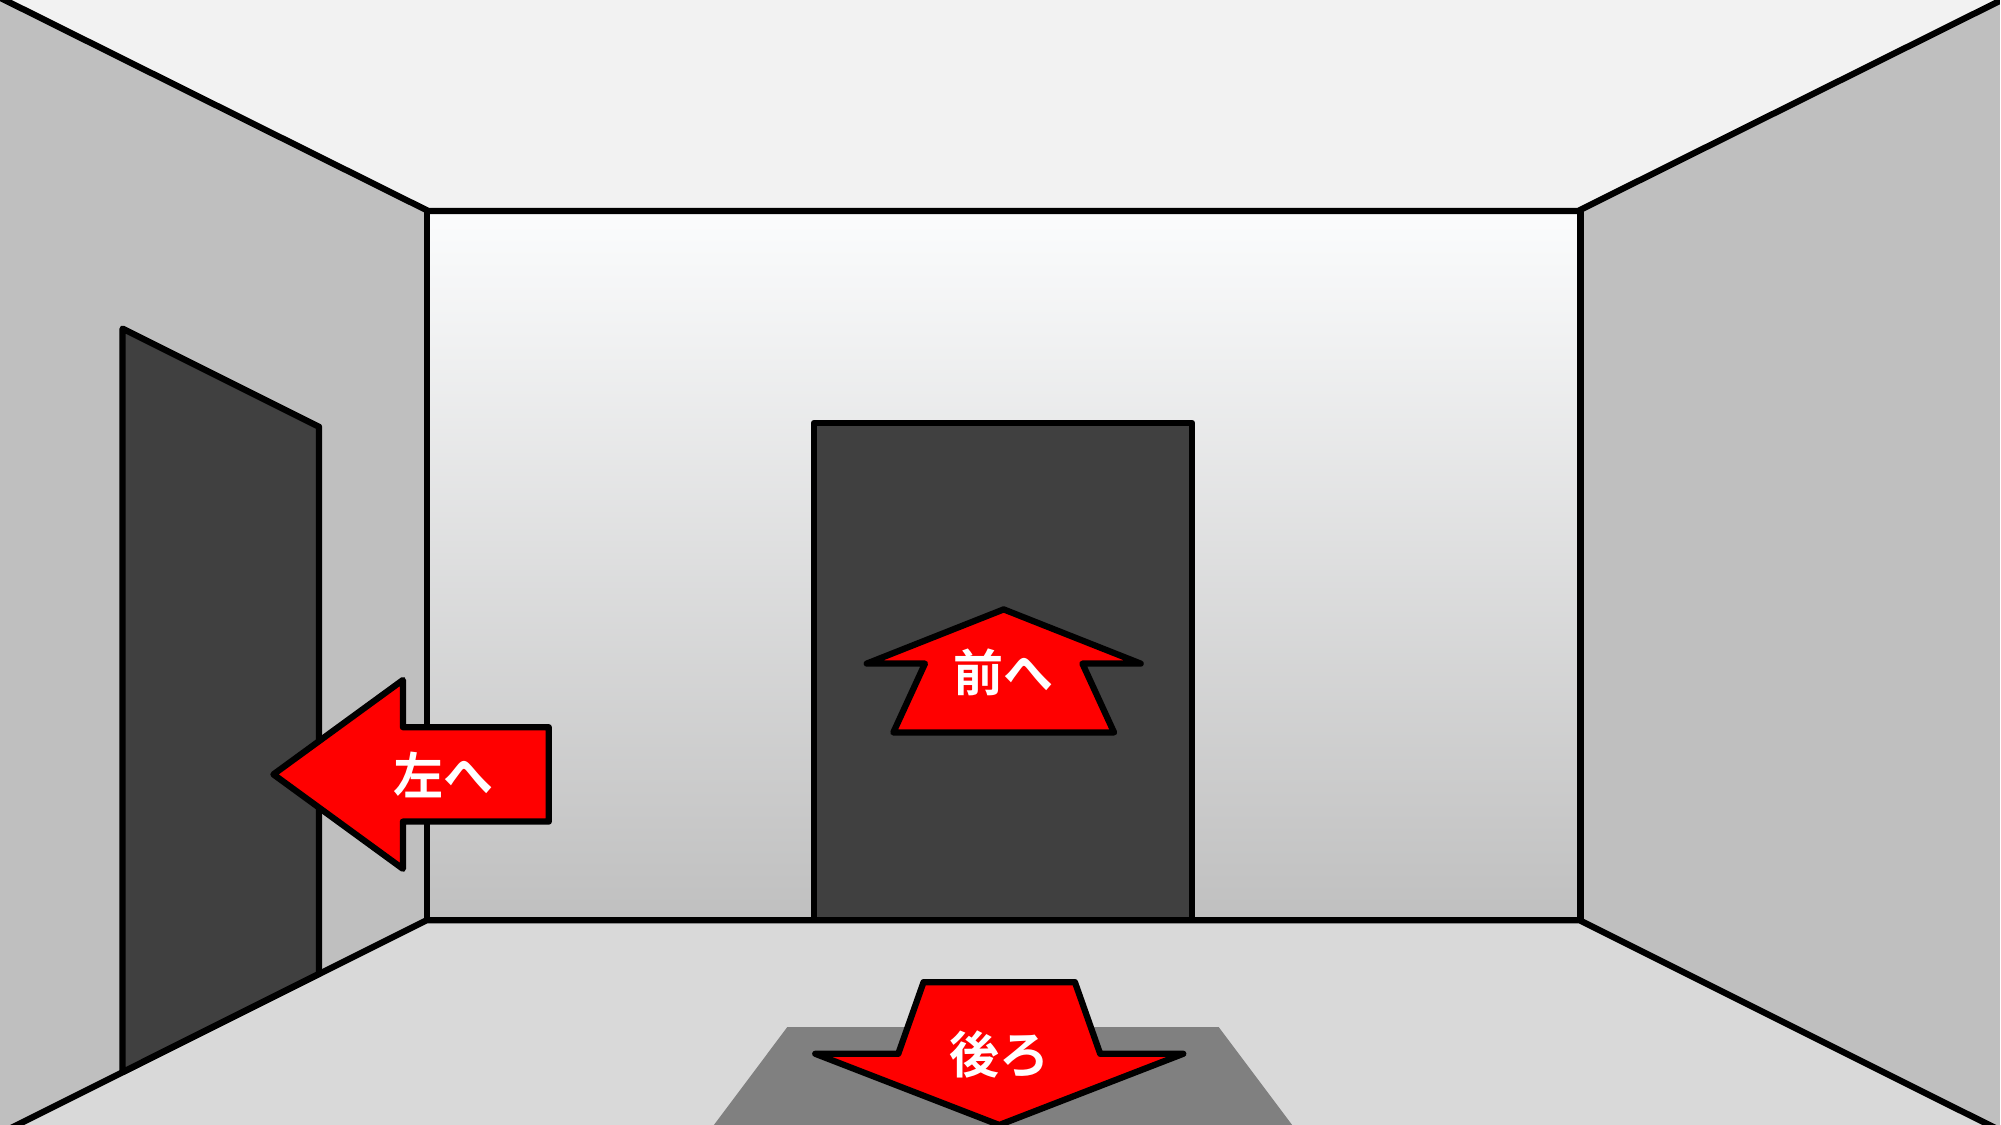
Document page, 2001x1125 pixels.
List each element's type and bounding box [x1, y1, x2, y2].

text_box [0, 0, 2000, 1125]
